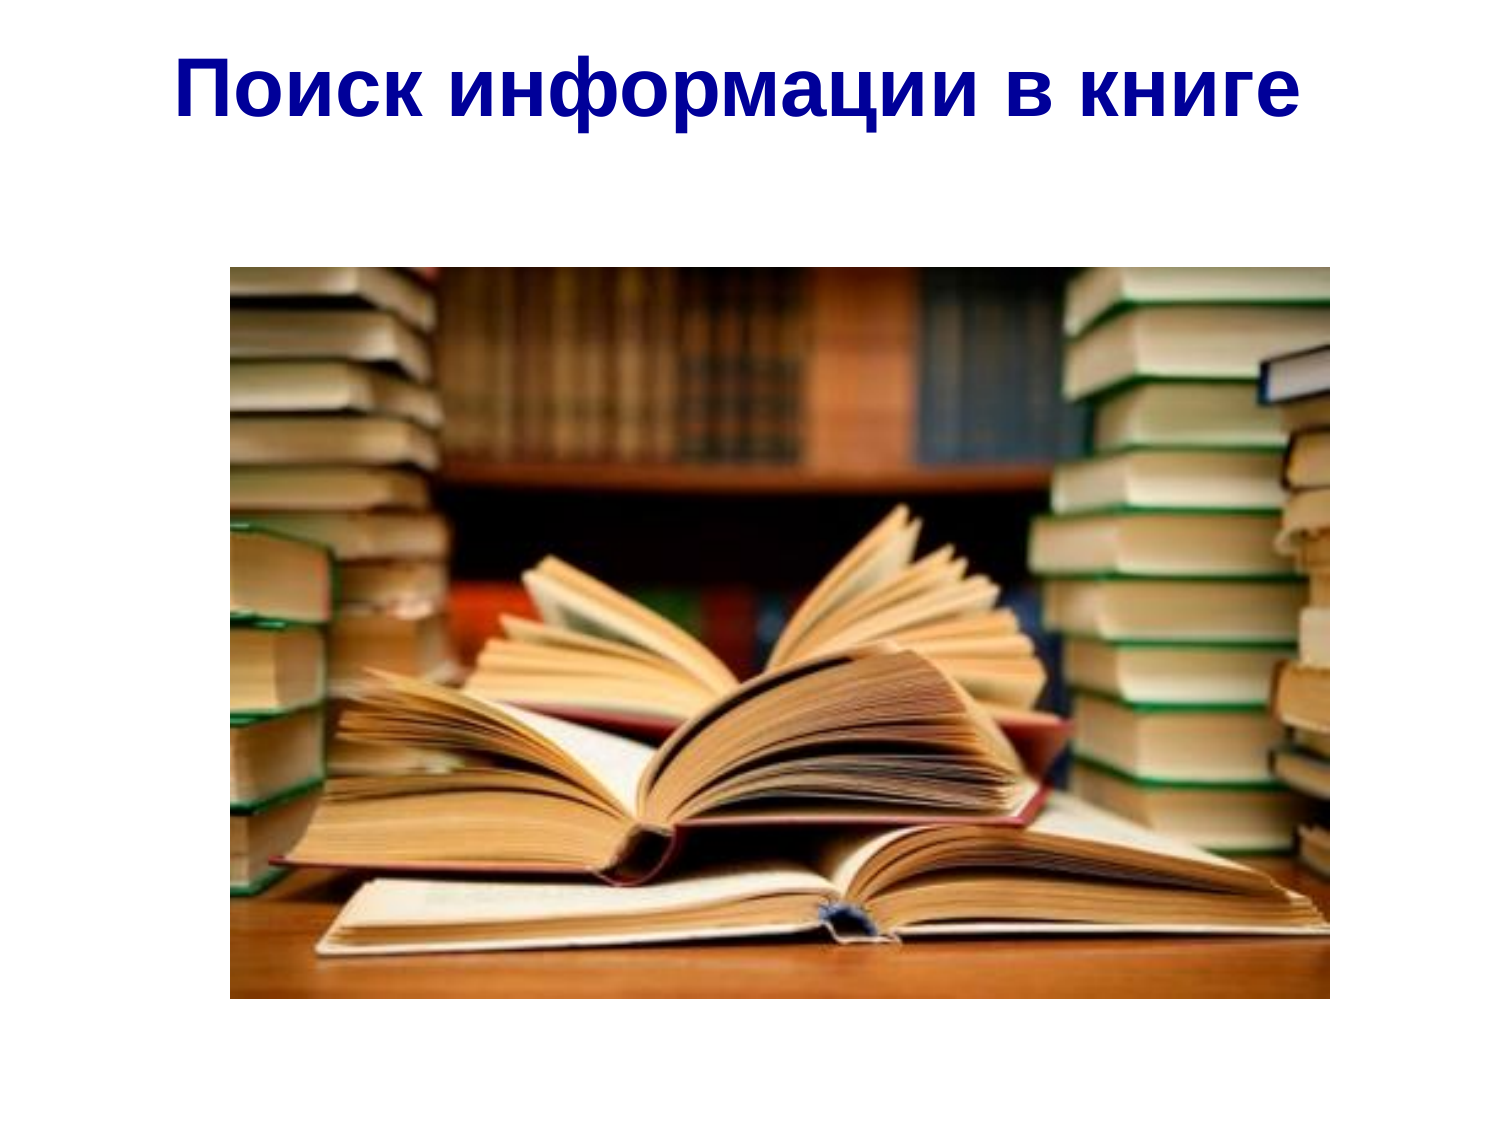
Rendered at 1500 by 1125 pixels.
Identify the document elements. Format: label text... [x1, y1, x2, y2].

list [229, 266, 1330, 999]
title Поиск информации в книге [0, 0, 1500, 168]
